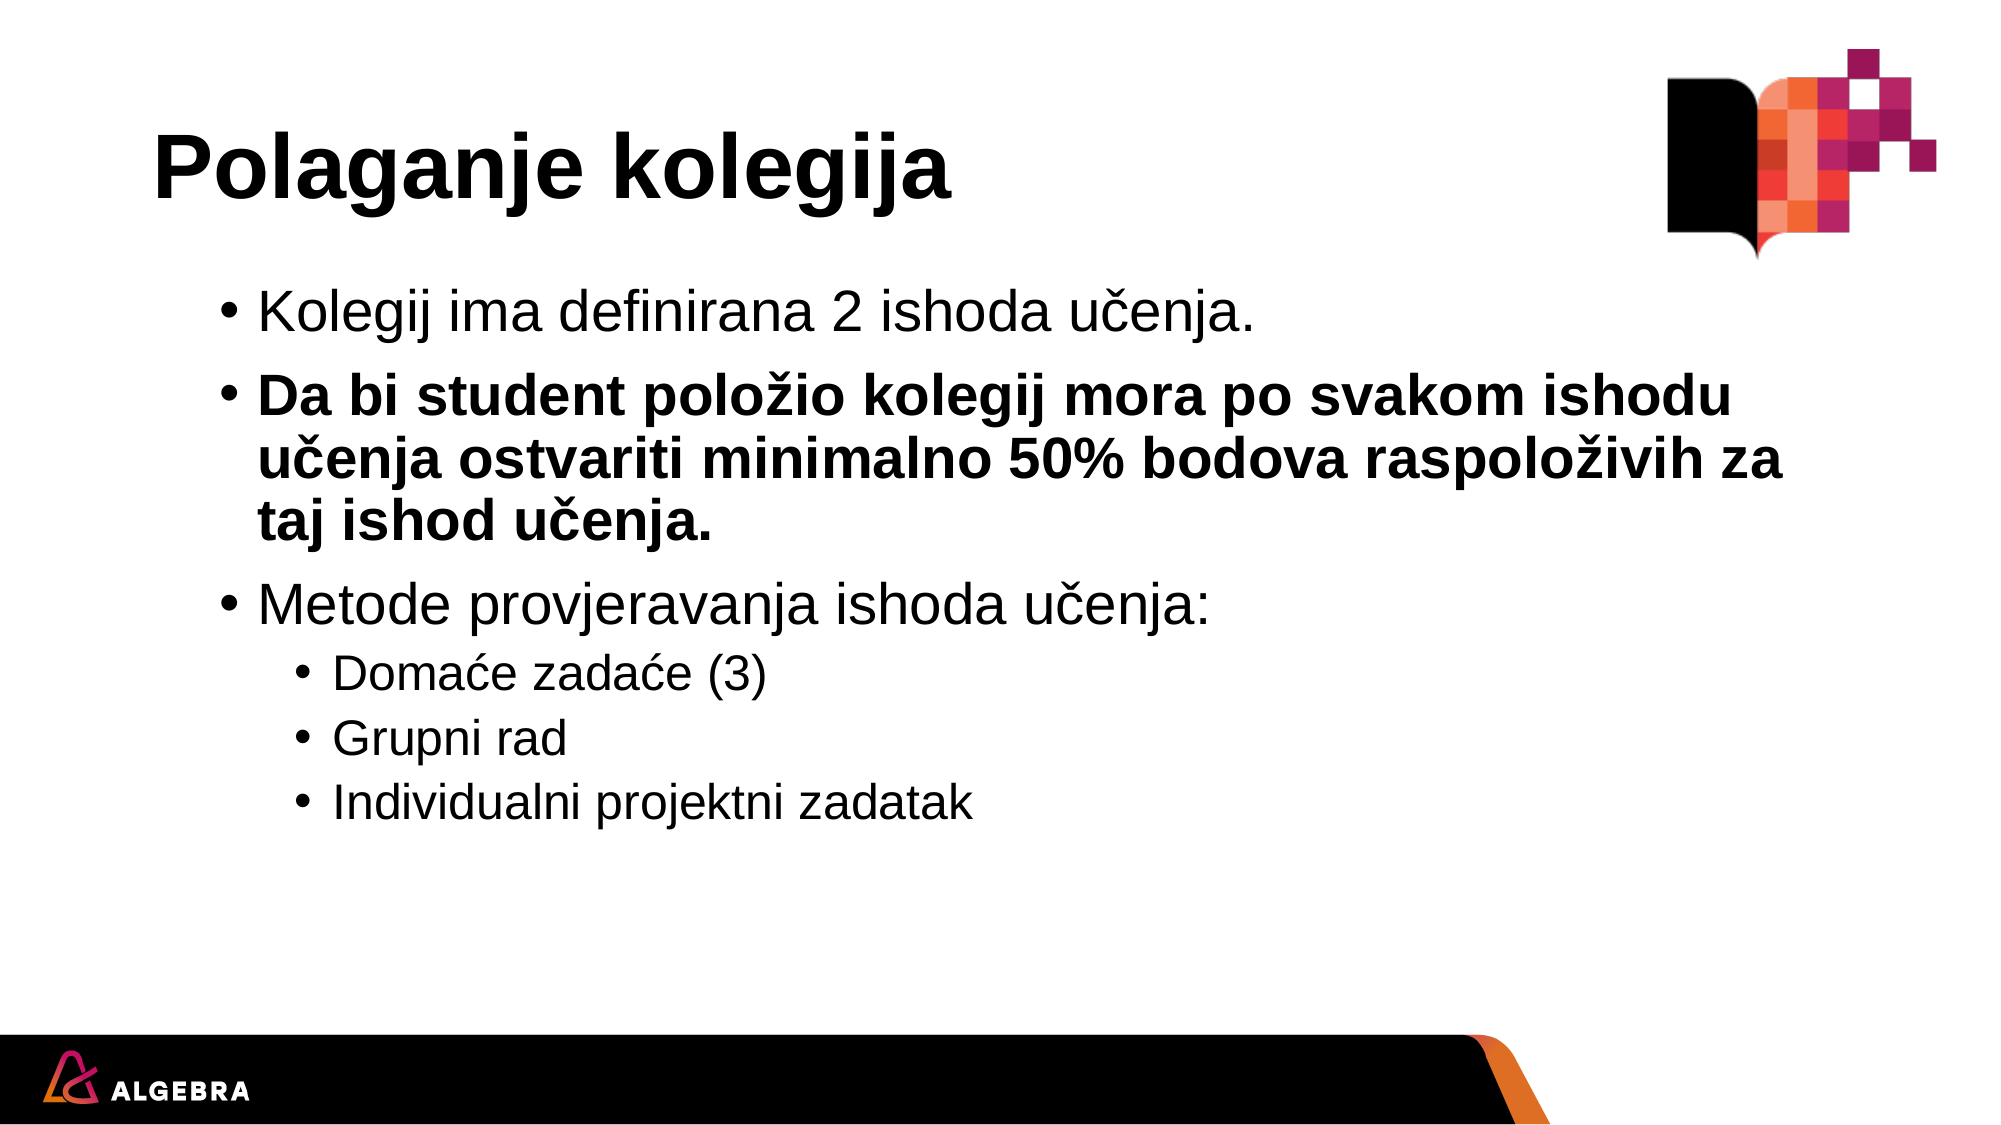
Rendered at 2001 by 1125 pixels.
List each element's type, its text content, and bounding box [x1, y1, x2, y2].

list Kolegij ima definirana 2 ishoda učenja. Da bi student položio kolegij mora po svakom ishodu učenja ostvariti minimalno 50% bodova raspoloživih za taj ishod učenja. Metode provjeravanja ishoda učenja: Domaće zadaće (3) Grupni rad Individualni projektni zadatak [205, 273, 1803, 948]
picture [1667, 49, 1937, 260]
picture [0, 1034, 1733, 1125]
title Polaganje kolegija [137, 59, 1863, 278]
